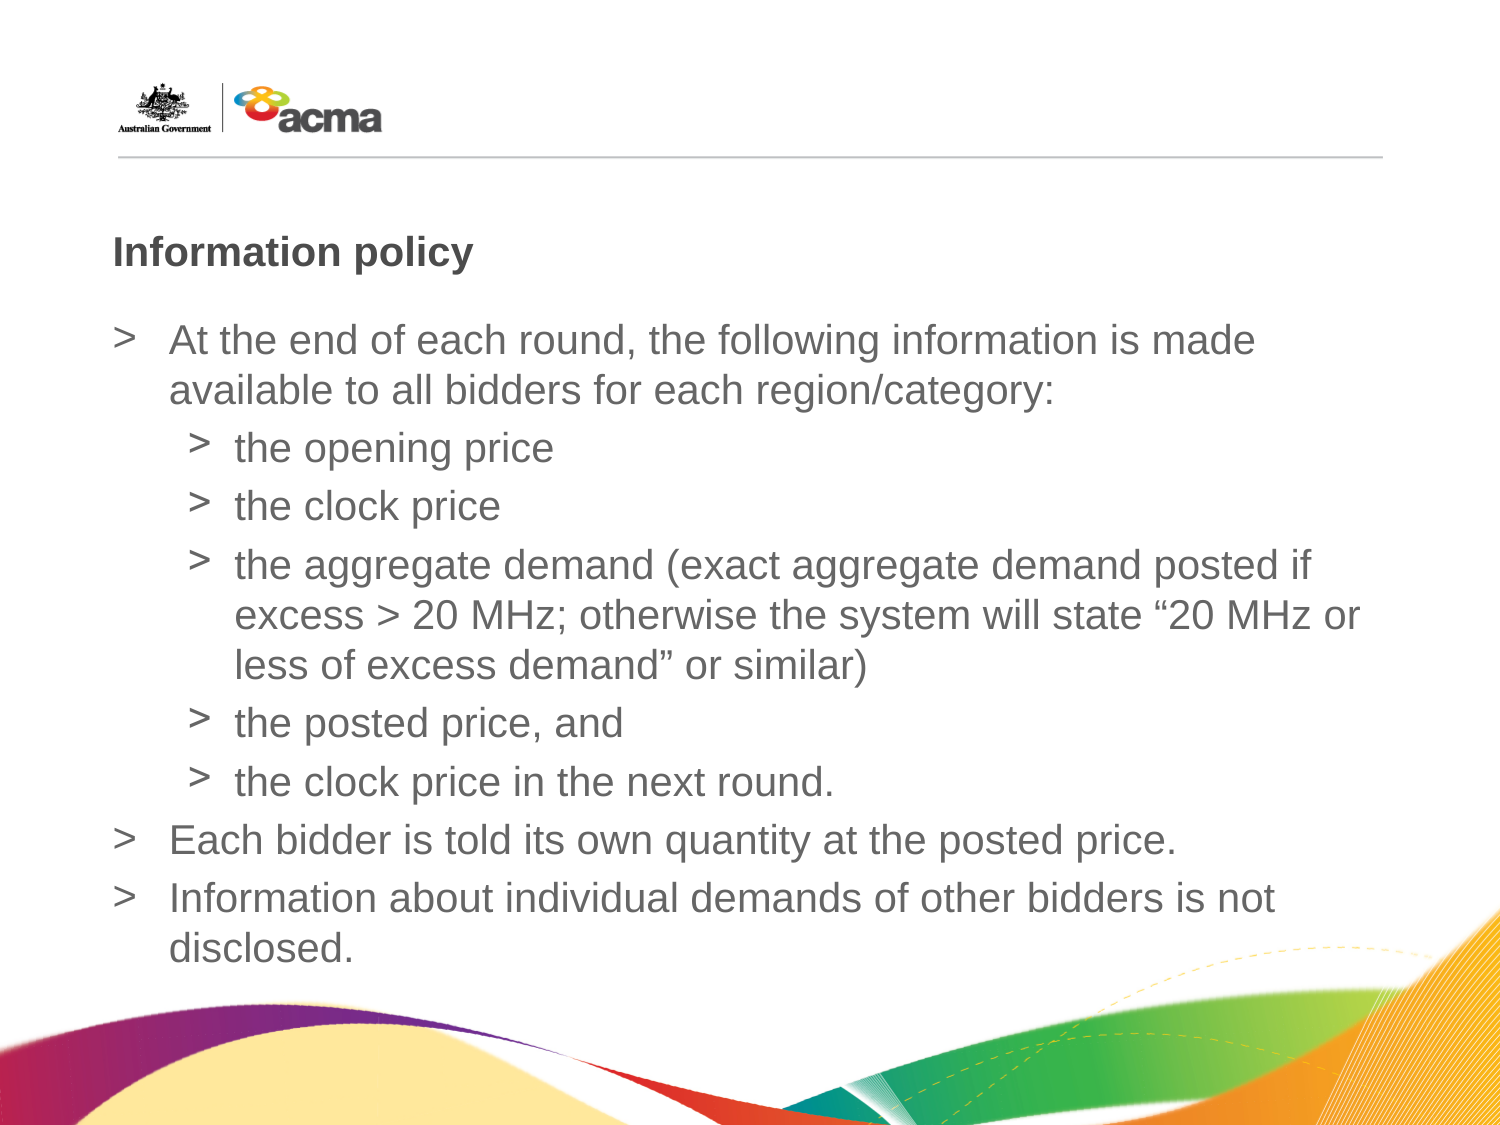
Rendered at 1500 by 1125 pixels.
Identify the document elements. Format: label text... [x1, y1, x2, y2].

picture [0, 0, 1500, 1125]
list At the end of each round, the following information is made available to all bidders for each region/category: the opening price the clock price the aggregate demand (exact aggregate demand posted if excess > 20 MHz; otherwise the system will state “20 MHz or less of excess demand” or similar) the posted price, and the clock price in the next round. Each bidder is told its own quantity at the posted price. Information about individual demands of other bidders is not disclosed. [112, 312, 1388, 913]
title Information policy [112, 224, 1388, 300]
